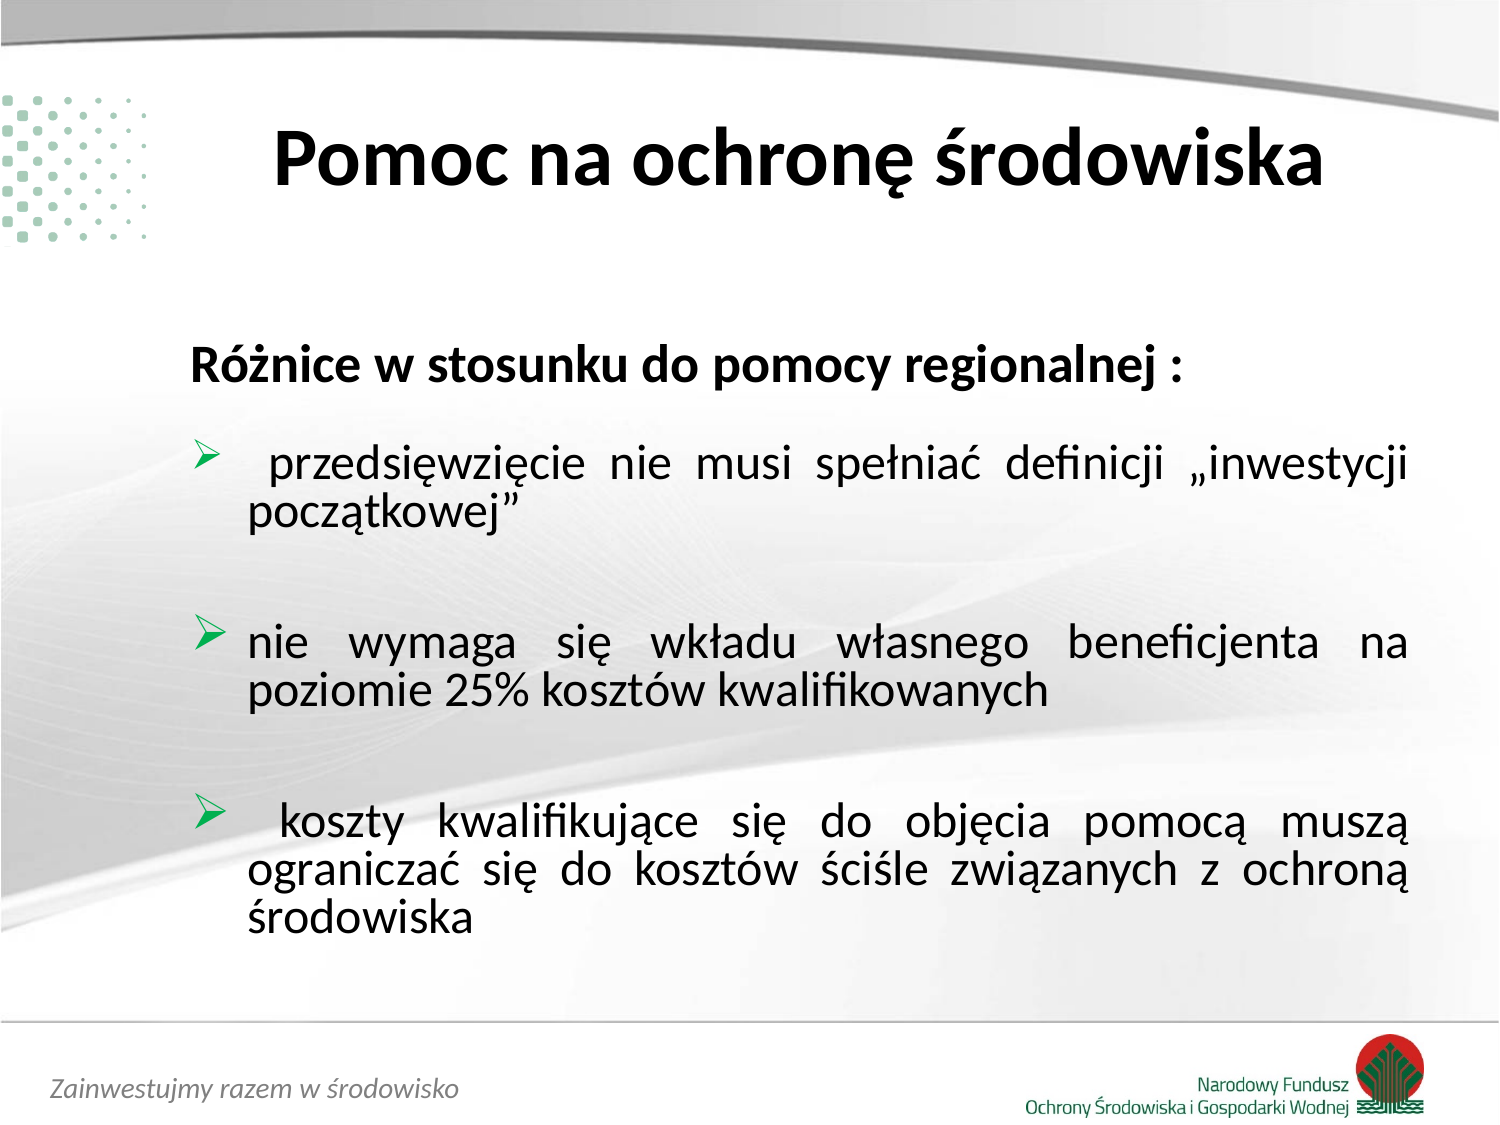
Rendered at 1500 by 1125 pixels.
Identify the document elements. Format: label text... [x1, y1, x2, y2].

picture [1026, 1034, 1424, 1118]
picture [0, 0, 1499, 1023]
list Różnice w stosunku do pomocy regionalnej : przedsięwzięcie nie musi spełniać definicji „inwestycji początkowej” nie wymaga się wkładu własnego beneficjenta na poziomie 25% kosztów kwalifikowanych koszty kwalifikujące się do objęcia pomocą muszą ograniczać się do kosztów ściśle związanych z ochroną środowiska [175, 262, 1425, 1005]
title Pomoc na ochronę środowiska [175, 58, 1425, 247]
